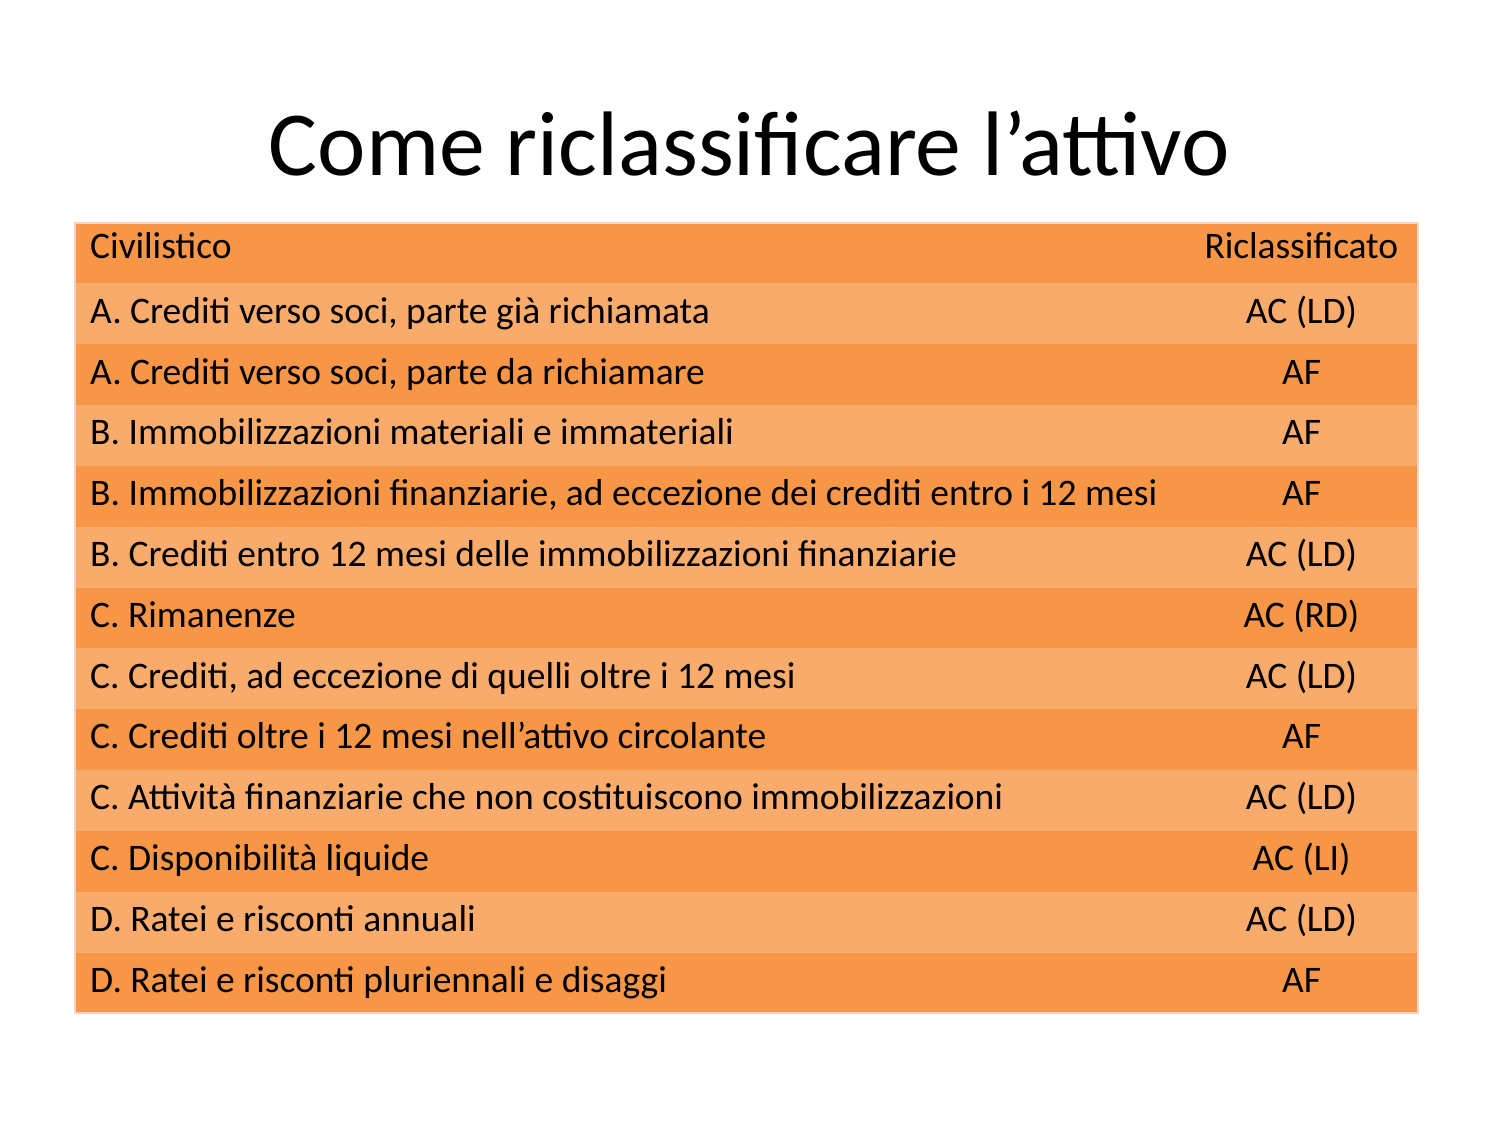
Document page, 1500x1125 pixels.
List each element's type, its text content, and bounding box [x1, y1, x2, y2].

table_cell AF [1185, 344, 1417, 405]
table_cell AF [1185, 466, 1417, 527]
table_cell AC (LD) [1185, 648, 1417, 709]
table_cell AF [1185, 709, 1417, 770]
table_cell AC (LI) [1185, 831, 1417, 892]
table_cell AC (LD) [1185, 770, 1417, 831]
table_cell AC (LD) [1185, 892, 1417, 953]
table_cell D. Ratei e risconti pluriennali e disaggi [76, 953, 1185, 1012]
table_cell C. Disponibilità liquide [76, 831, 1185, 892]
table_cell AF [1185, 405, 1417, 466]
table_header Civilistico [76, 224, 1185, 283]
table_cell D. Ratei e risconti annuali [76, 892, 1185, 953]
table_cell A. Crediti verso soci, parte da richiamare [76, 344, 1185, 405]
table_cell C. Crediti, ad eccezione di quelli oltre i 12 mesi [76, 648, 1185, 709]
table_cell C. Rimanenze [76, 588, 1185, 648]
table_cell AC (LD) [1185, 527, 1417, 588]
title Come riclassificare l’attivo [75, 45, 1425, 233]
table_cell B. Immobilizzazioni finanziarie, ad eccezione dei crediti entro i 12 mesi [76, 466, 1185, 527]
table_cell C. Attività finanziarie che non costituiscono immobilizzazioni [76, 770, 1185, 831]
table_header Riclassificato [1185, 224, 1417, 283]
table_cell C. Crediti oltre i 12 mesi nell’attivo circolante [76, 709, 1185, 770]
table_cell A. Crediti verso soci, parte già richiamata [76, 283, 1185, 344]
table_cell B. Immobilizzazioni materiali e immateriali [76, 405, 1185, 466]
table_cell AF [1185, 953, 1417, 1012]
table_cell AC (LD) [1185, 283, 1417, 344]
table_cell AC (RD) [1185, 588, 1417, 648]
table_cell B. Crediti entro 12 mesi delle immobilizzazioni finanziarie [76, 527, 1185, 588]
